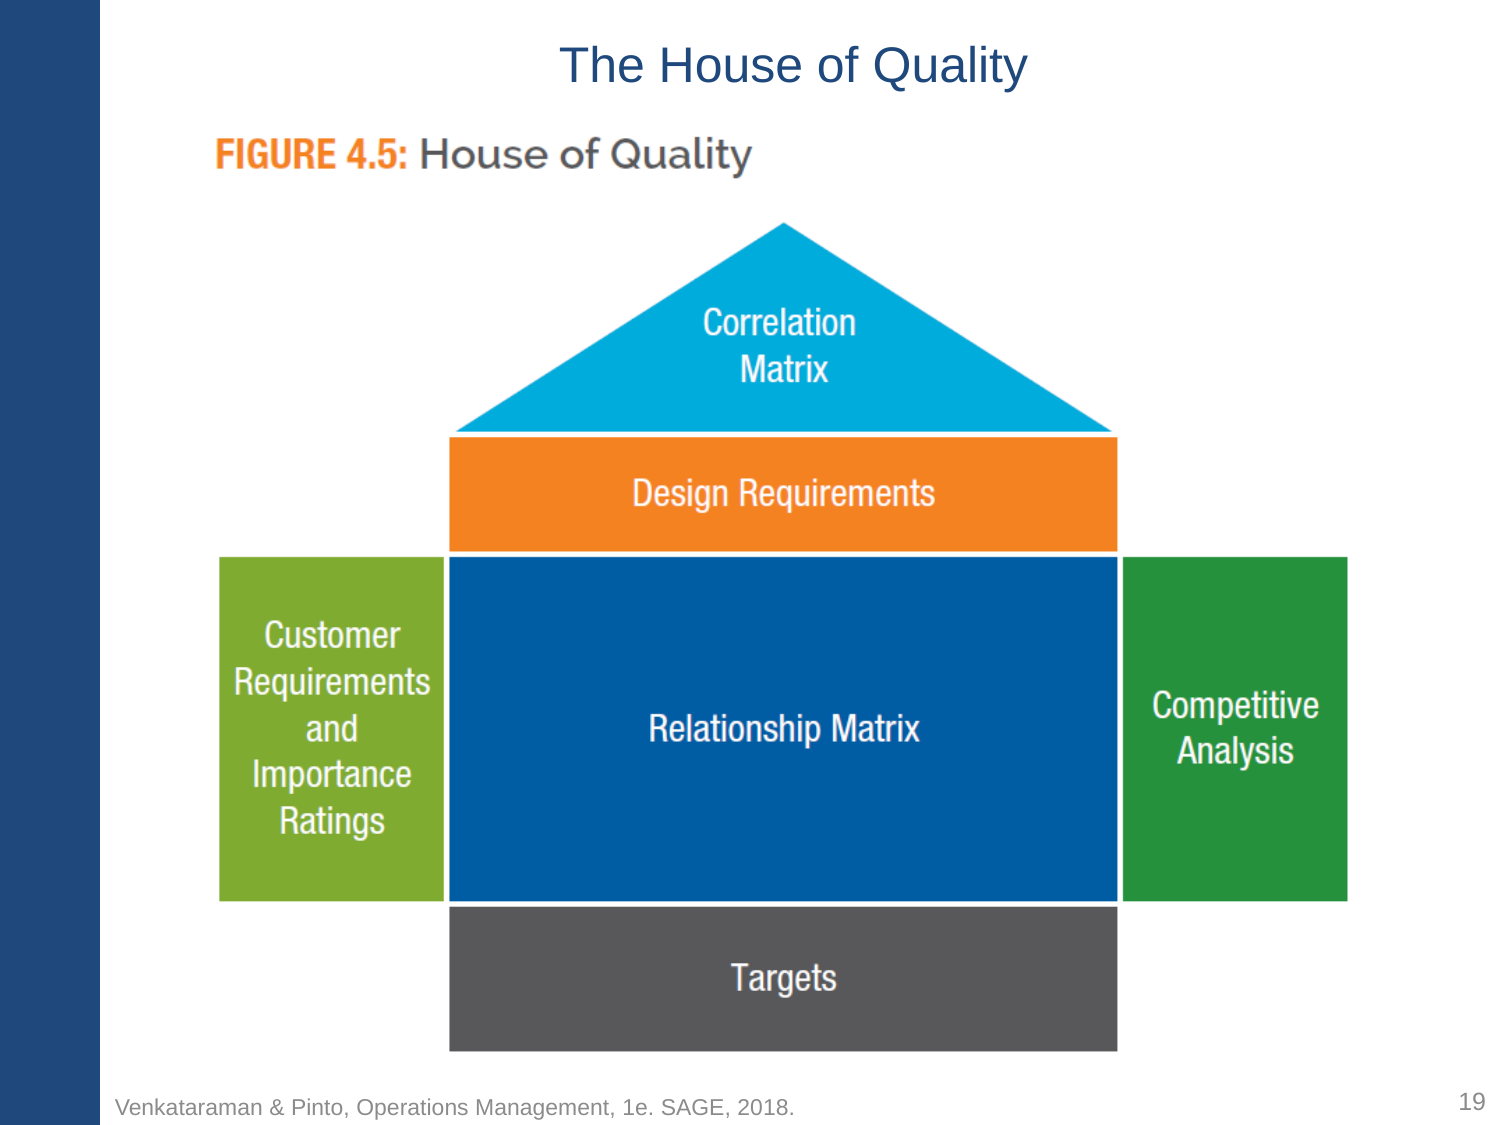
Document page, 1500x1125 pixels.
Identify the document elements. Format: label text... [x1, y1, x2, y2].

slide_number 19 [1426, 1074, 1500, 1125]
picture [199, 122, 1370, 1076]
title The House of Quality [162, 12, 1425, 113]
footer Venkataraman & Pinto, Operations Management, 1e. SAGE, 2018. [99, 1084, 1250, 1125]
